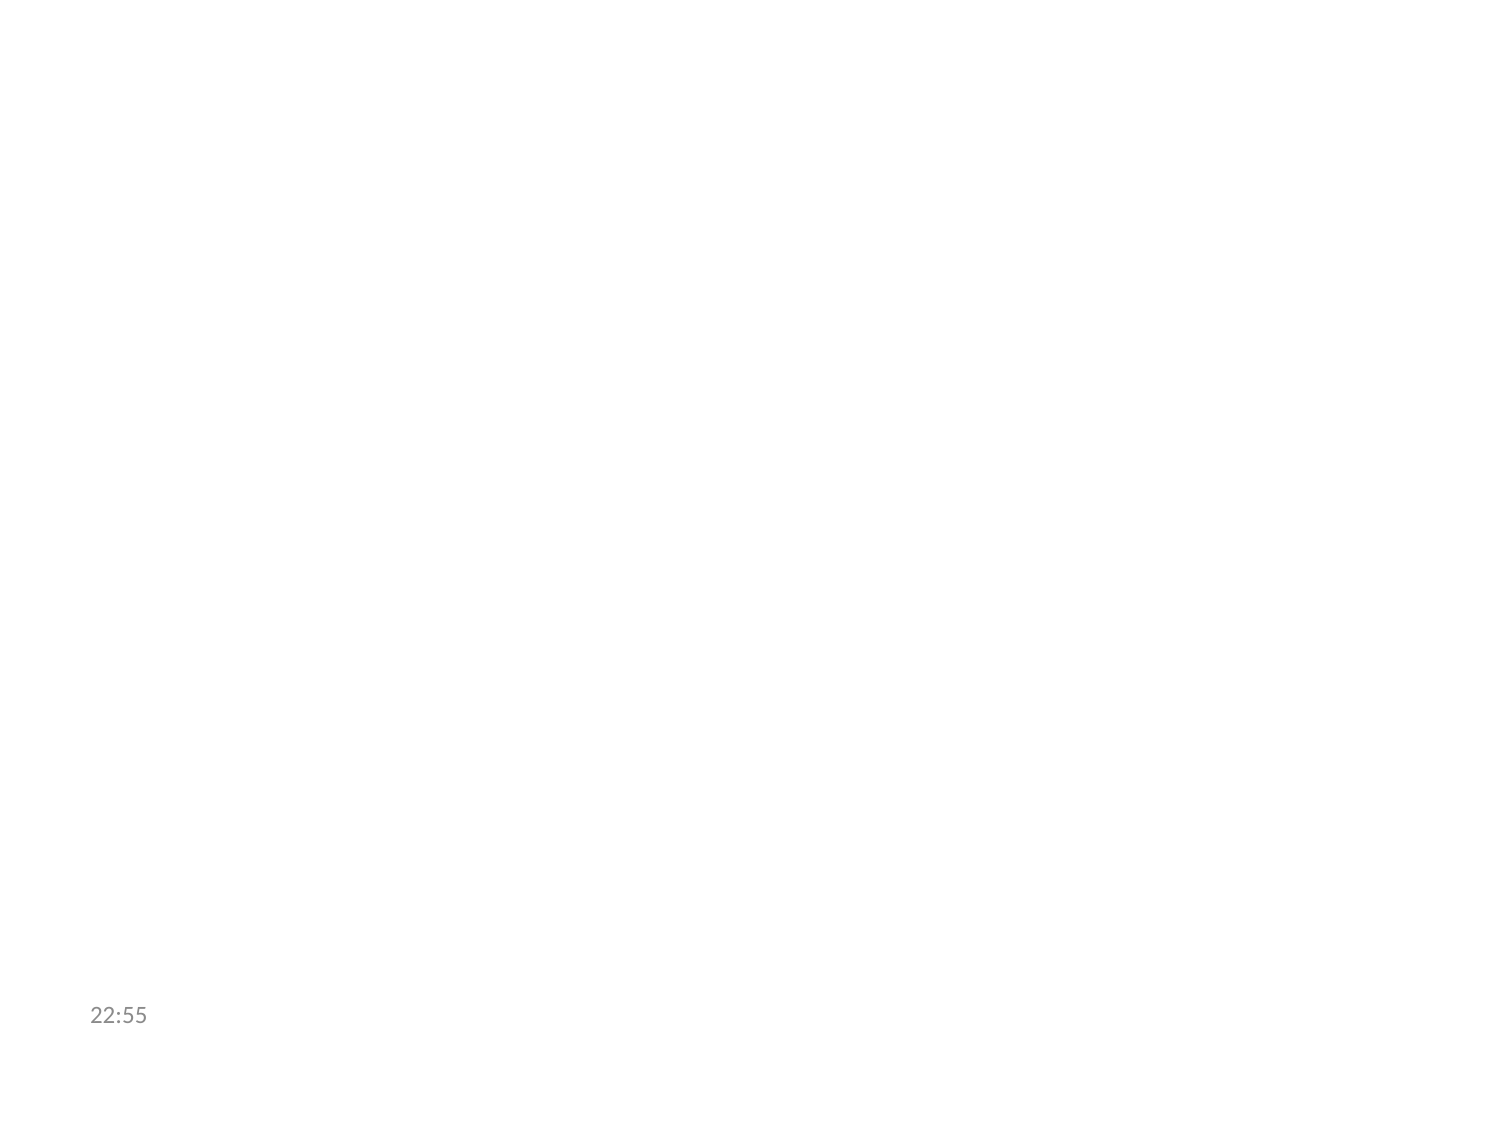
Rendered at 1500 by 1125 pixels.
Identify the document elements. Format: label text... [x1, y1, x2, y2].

text_box 15:35 [75, 983, 425, 1044]
